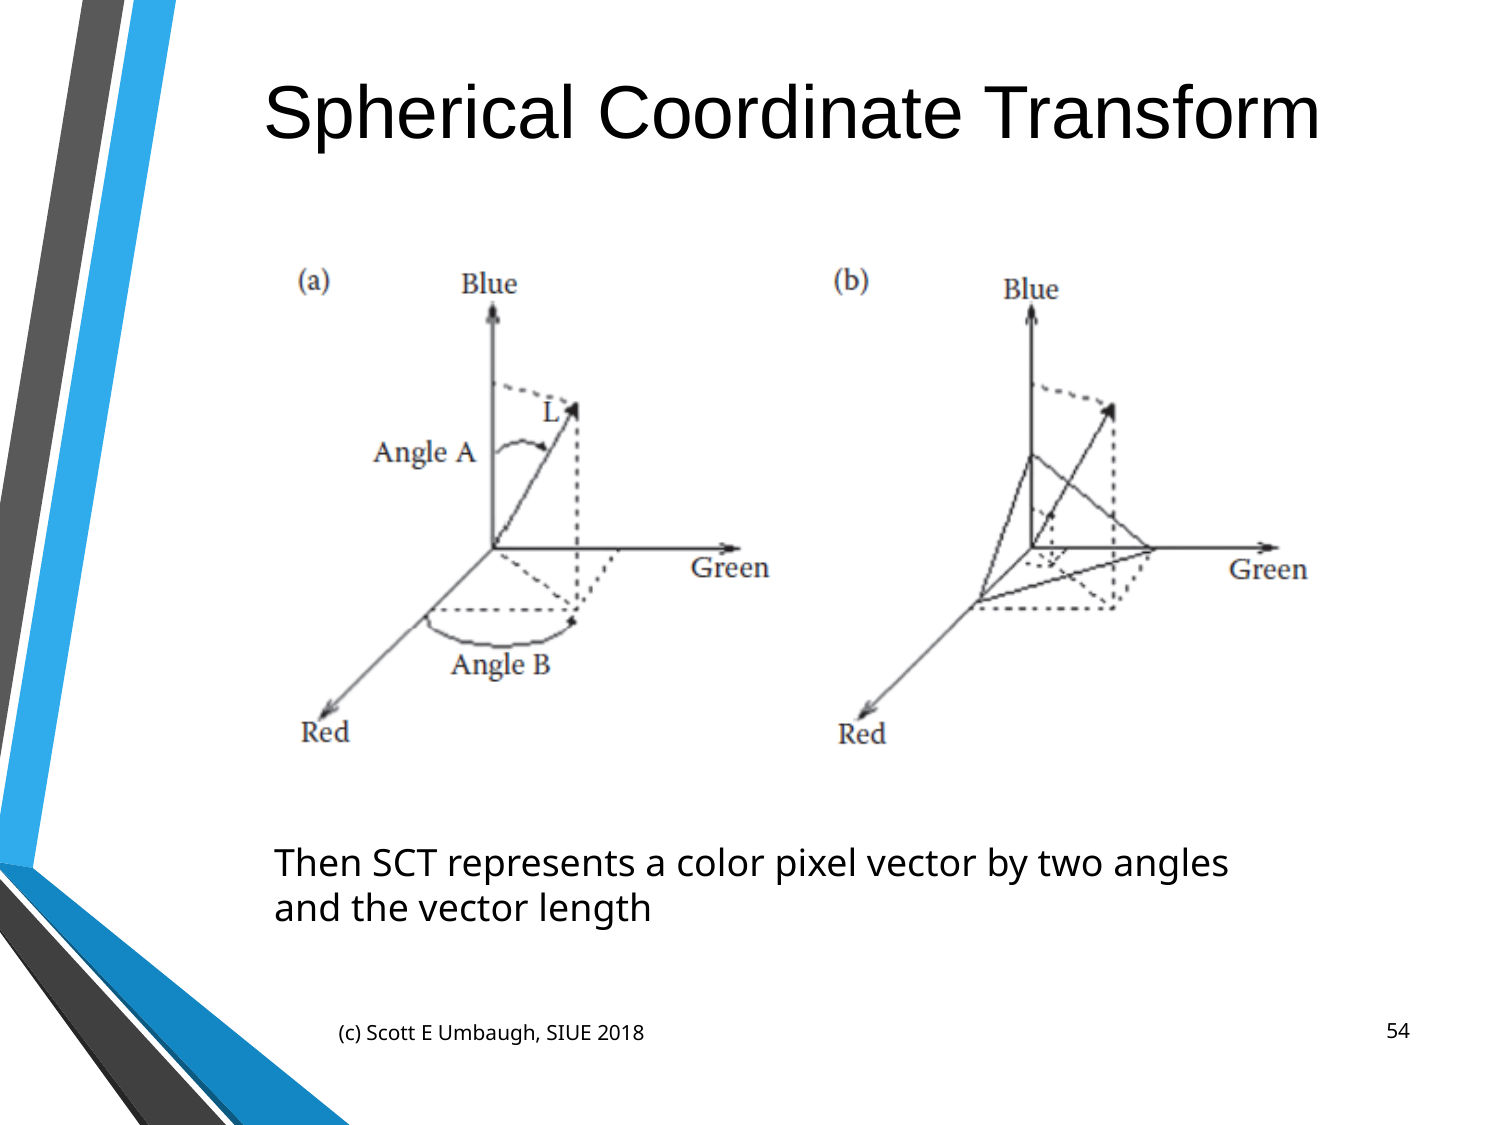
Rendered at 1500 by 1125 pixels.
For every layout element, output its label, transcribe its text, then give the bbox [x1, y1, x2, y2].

title Spherical Coordinate Transform [211, 52, 1375, 166]
footer (c) Scott E Umbaugh, SIUE 2018 [323, 1001, 1196, 1062]
slide_number 54 [1354, 1001, 1425, 1062]
text_box Then SCT represents a color pixel vector by two angles and the vector length [259, 831, 1260, 937]
picture [222, 217, 1357, 768]
